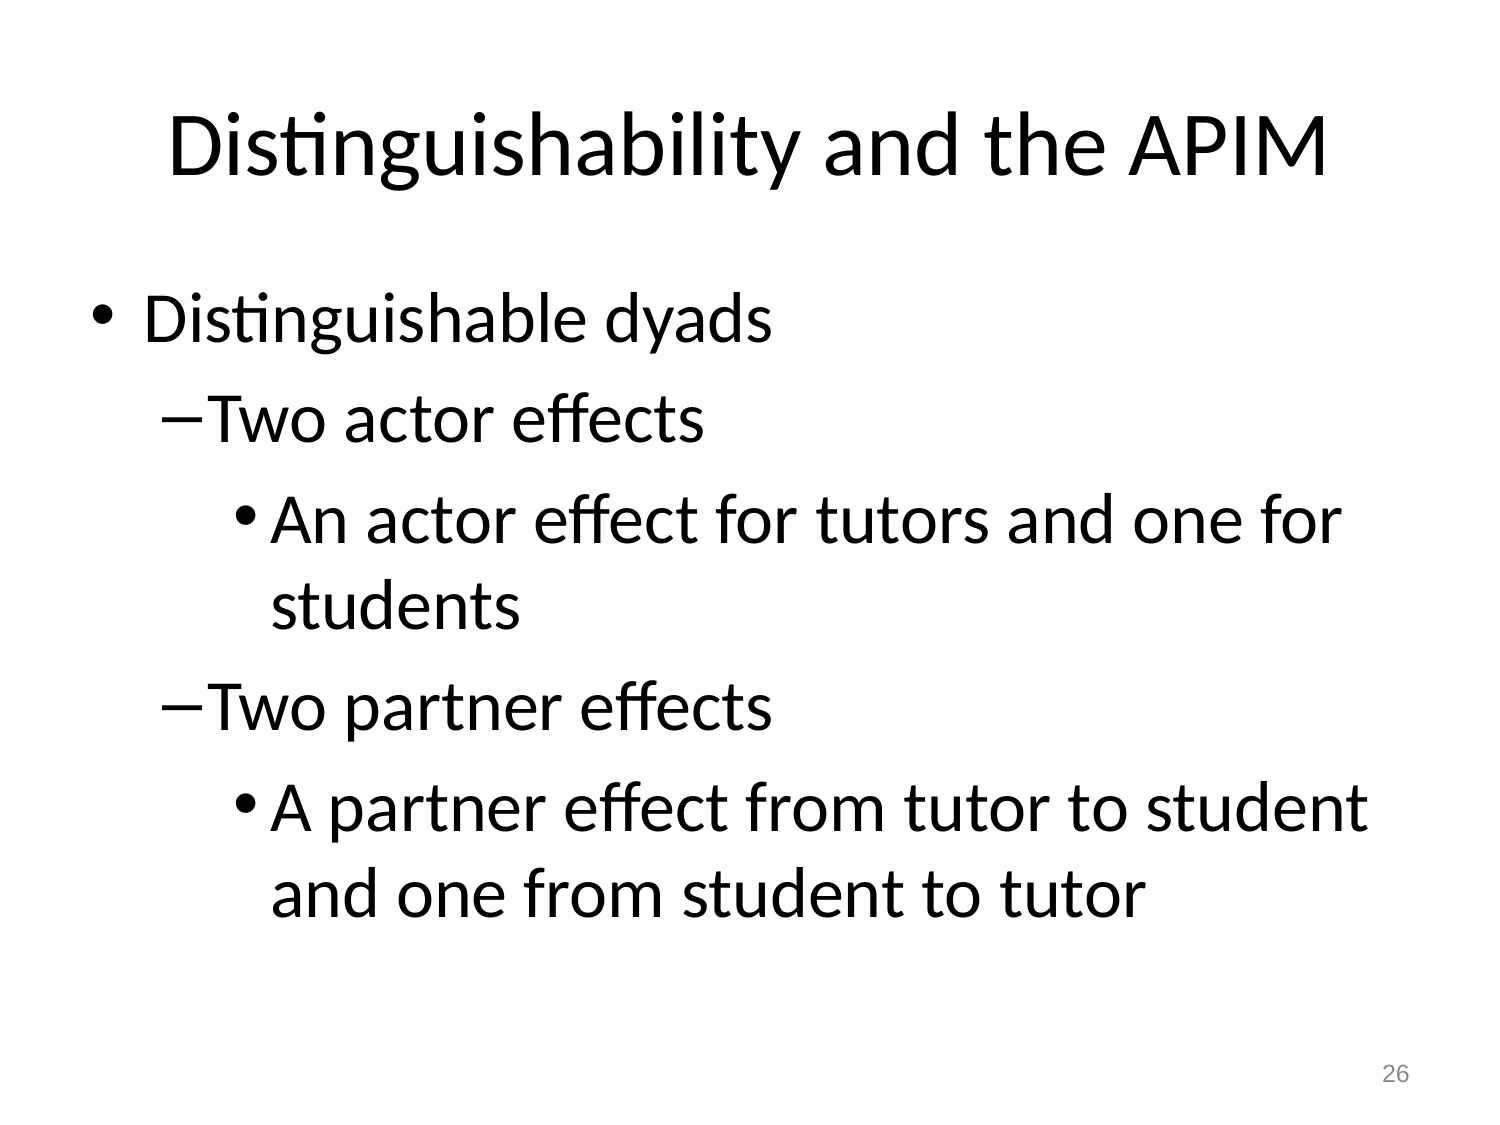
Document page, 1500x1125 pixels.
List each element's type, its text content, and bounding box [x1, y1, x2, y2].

title Distinguishability and the APIM [75, 45, 1425, 233]
slide_number 26 [1074, 1042, 1425, 1103]
list Distinguishable dyads Two actor effects An actor effect for tutors and one for students Two partner effects A partner effect from tutor to student and one from student to tutor [75, 262, 1425, 1005]
